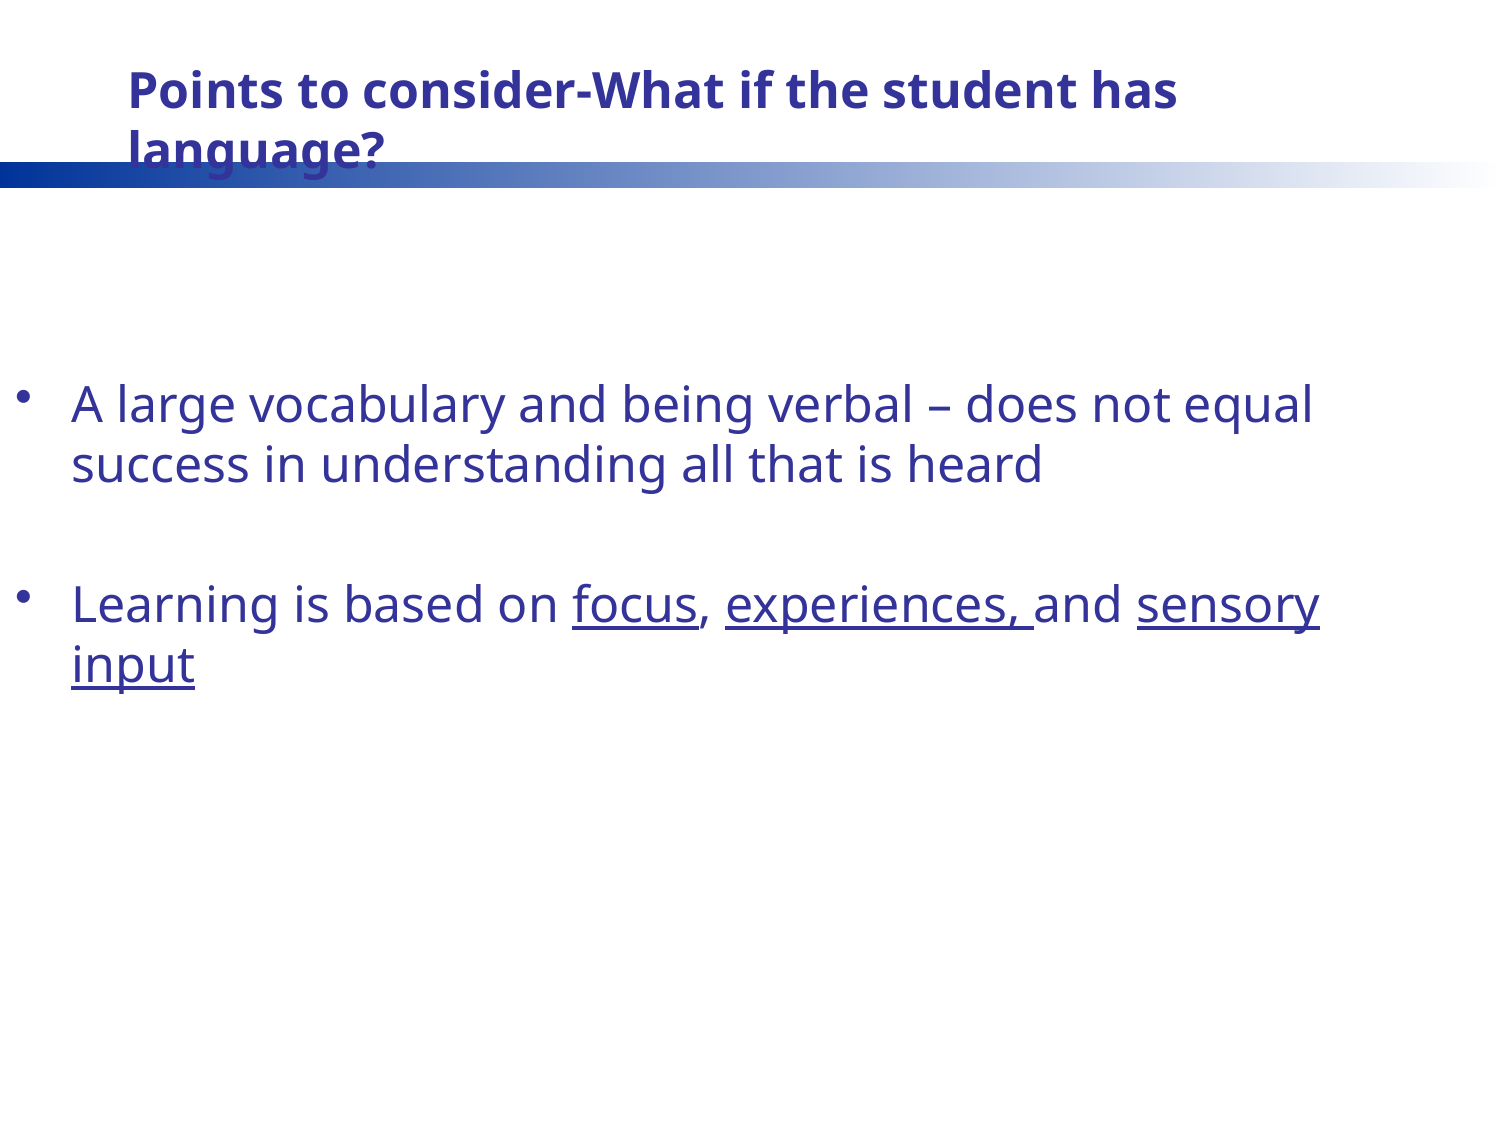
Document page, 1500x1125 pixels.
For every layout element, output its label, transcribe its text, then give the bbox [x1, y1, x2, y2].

title Points to consider-What if the student has language? [112, 37, 1388, 200]
list A large vocabulary and being verbal – does not equal success in understanding all that is heard Learning is based on focus, experiences, and sensory input [0, 275, 1388, 1000]
